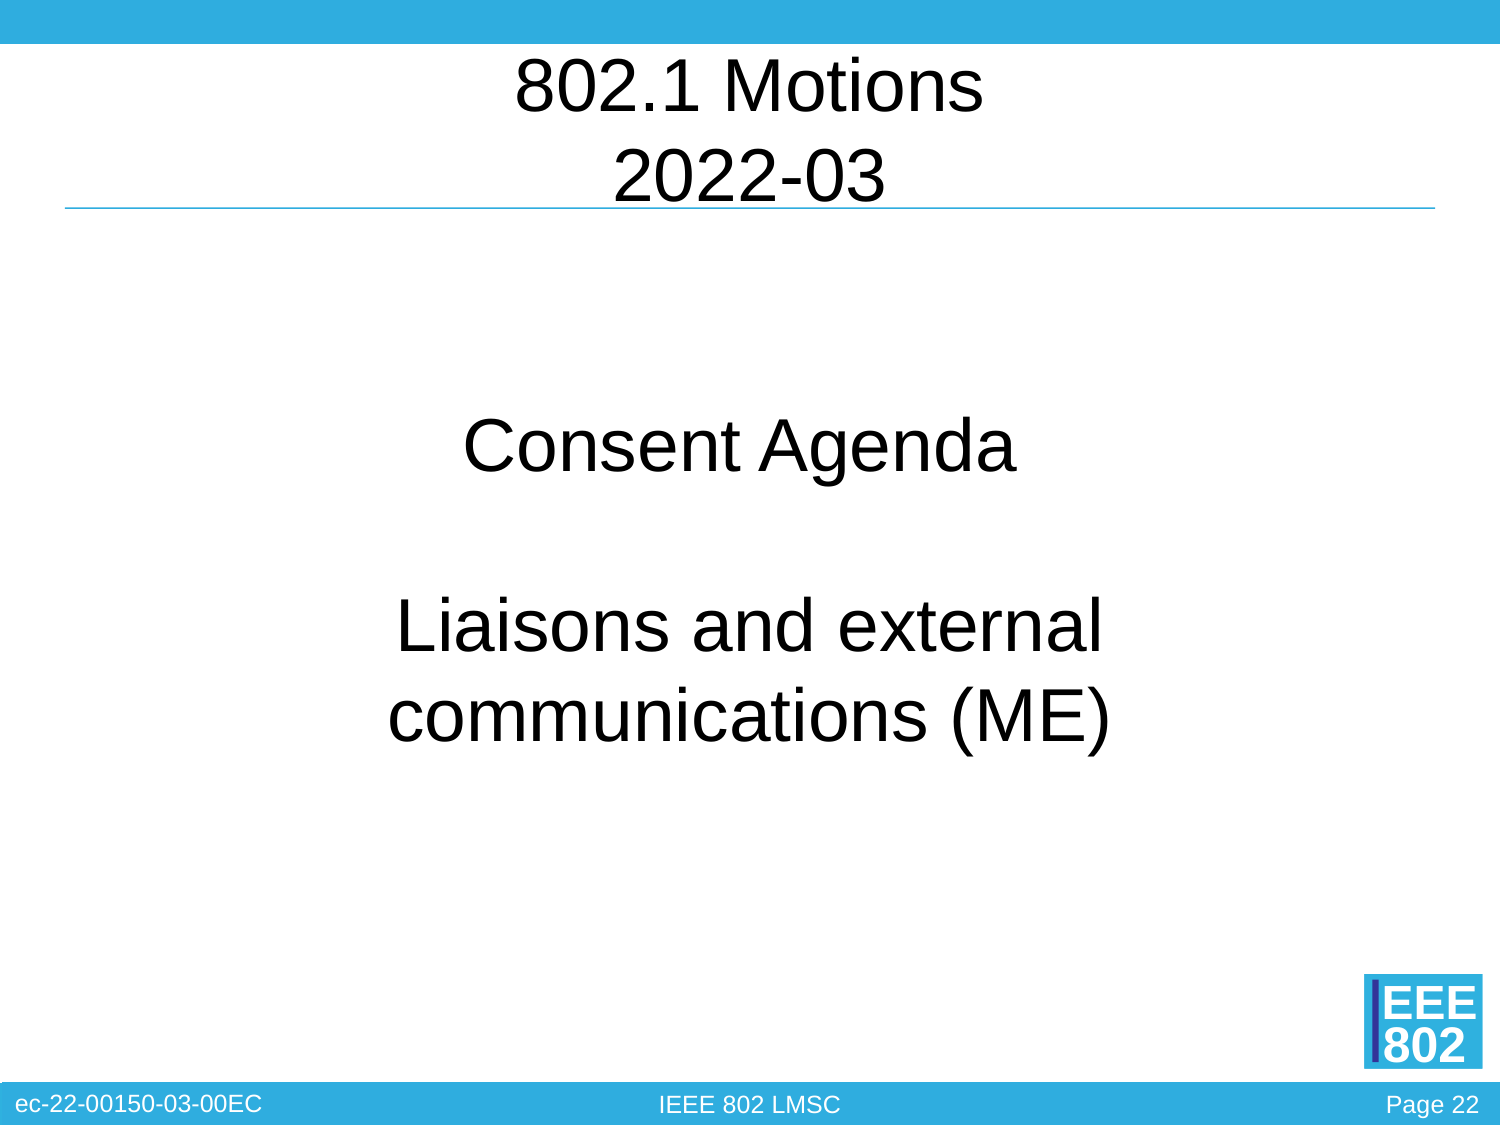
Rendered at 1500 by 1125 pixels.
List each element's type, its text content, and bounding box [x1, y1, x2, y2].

title 802.1 Motions 2022-03 Consent Agenda Liaisons and external communications (ME) [112, 321, 1388, 563]
